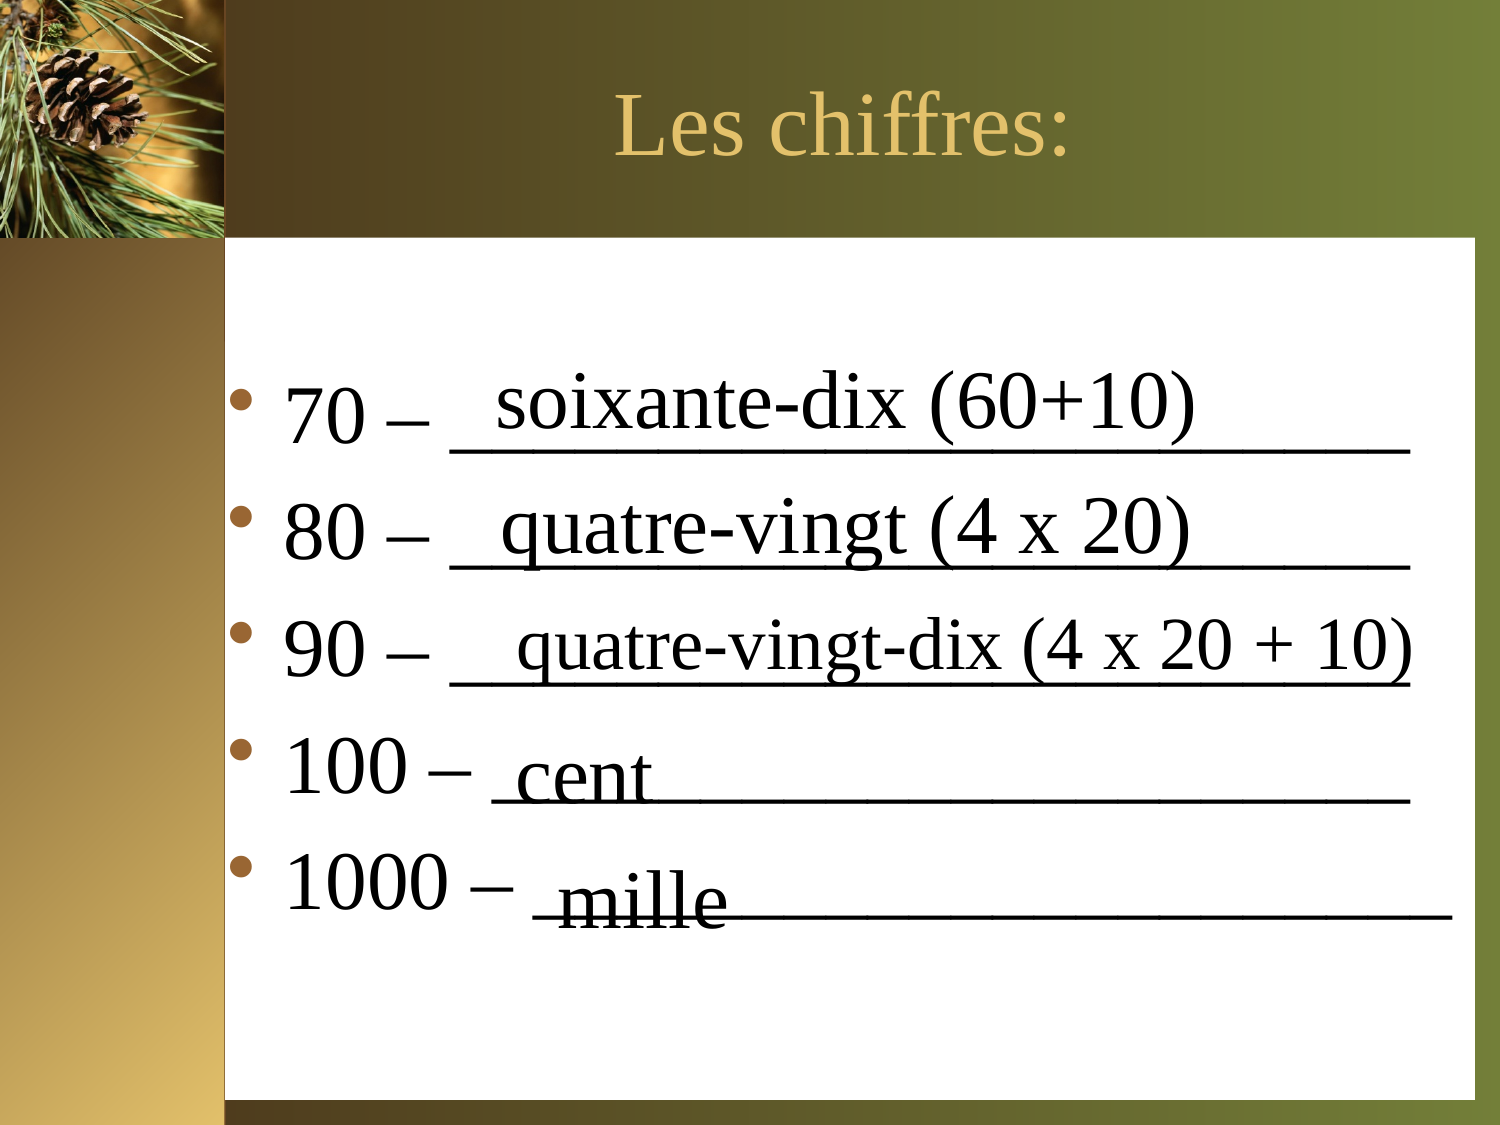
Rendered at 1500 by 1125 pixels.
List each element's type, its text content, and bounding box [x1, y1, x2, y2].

text_box mille [474, 837, 813, 963]
list 70 – _______________________ 80 – _______________________ 90 – _______________________ 100 – ______________________ 1000 – ______________________ [212, 352, 1500, 1028]
title Les chiffres: [249, 24, 1438, 213]
text_box quatre-vingt (4 x 20) [340, 462, 1354, 588]
picture [0, 0, 224, 238]
text_box quatre-vingt-dix (4 x 20 + 10) [384, 587, 1500, 713]
text_box soixante-dix (60+10) [340, 337, 1354, 462]
text_box cent [415, 712, 754, 838]
